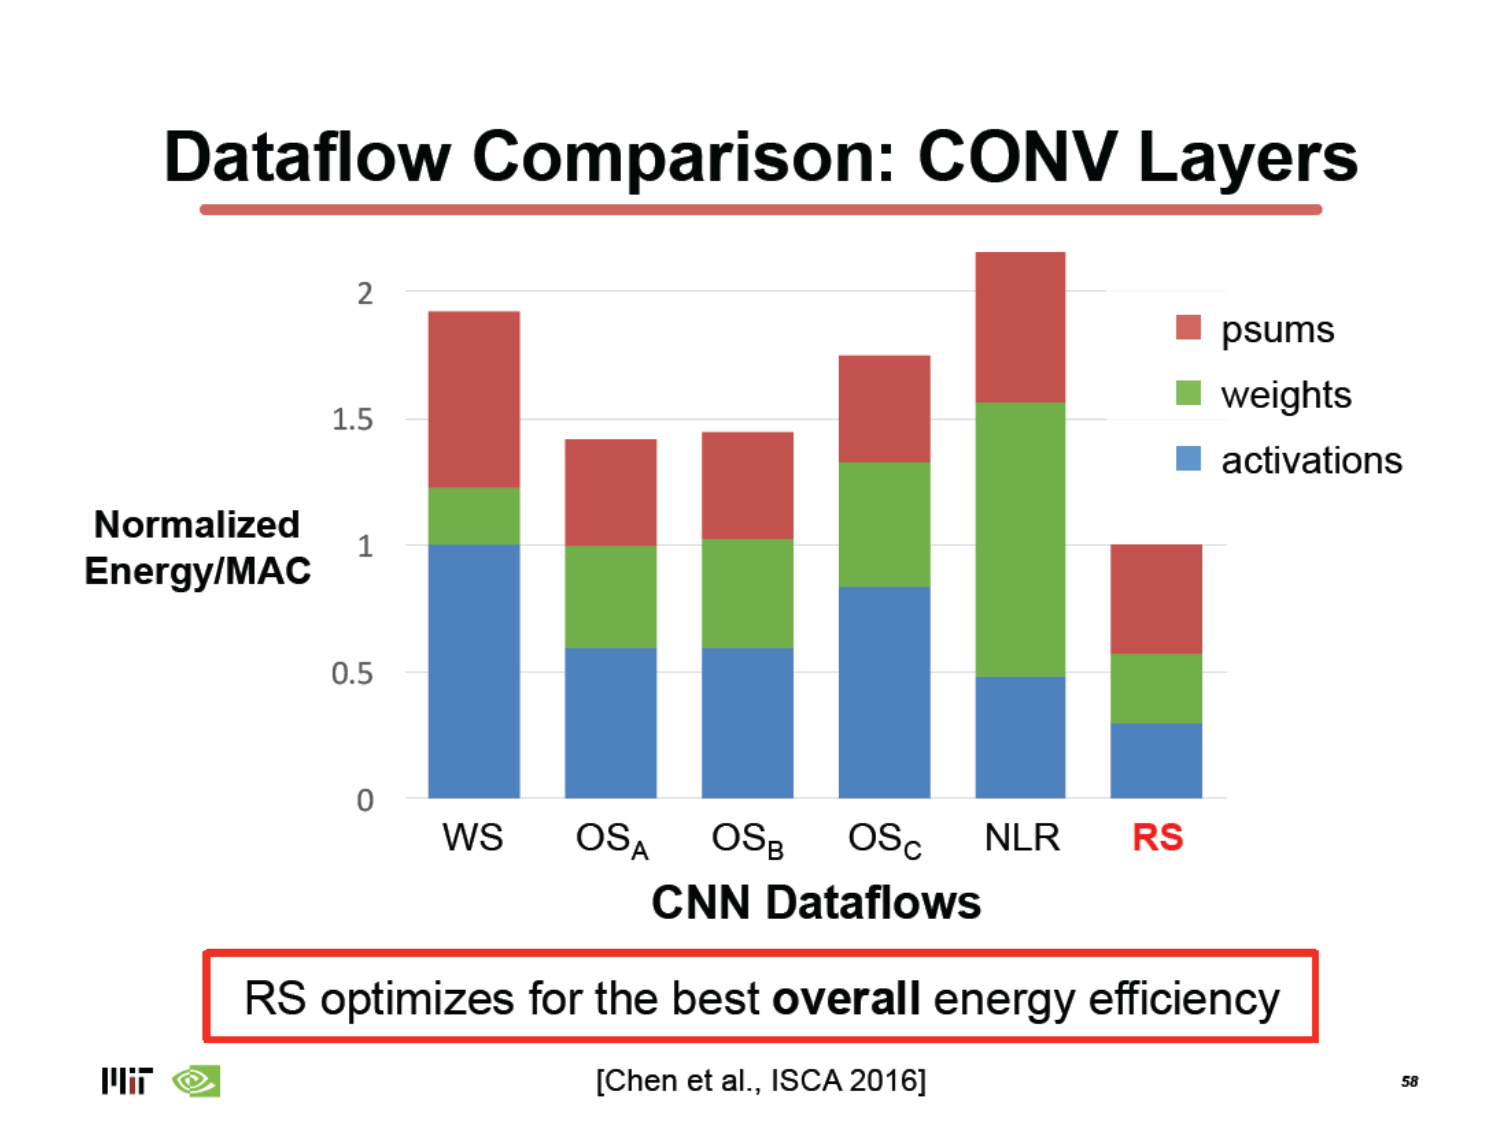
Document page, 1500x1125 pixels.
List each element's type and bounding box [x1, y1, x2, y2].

picture [74, 106, 1447, 1101]
